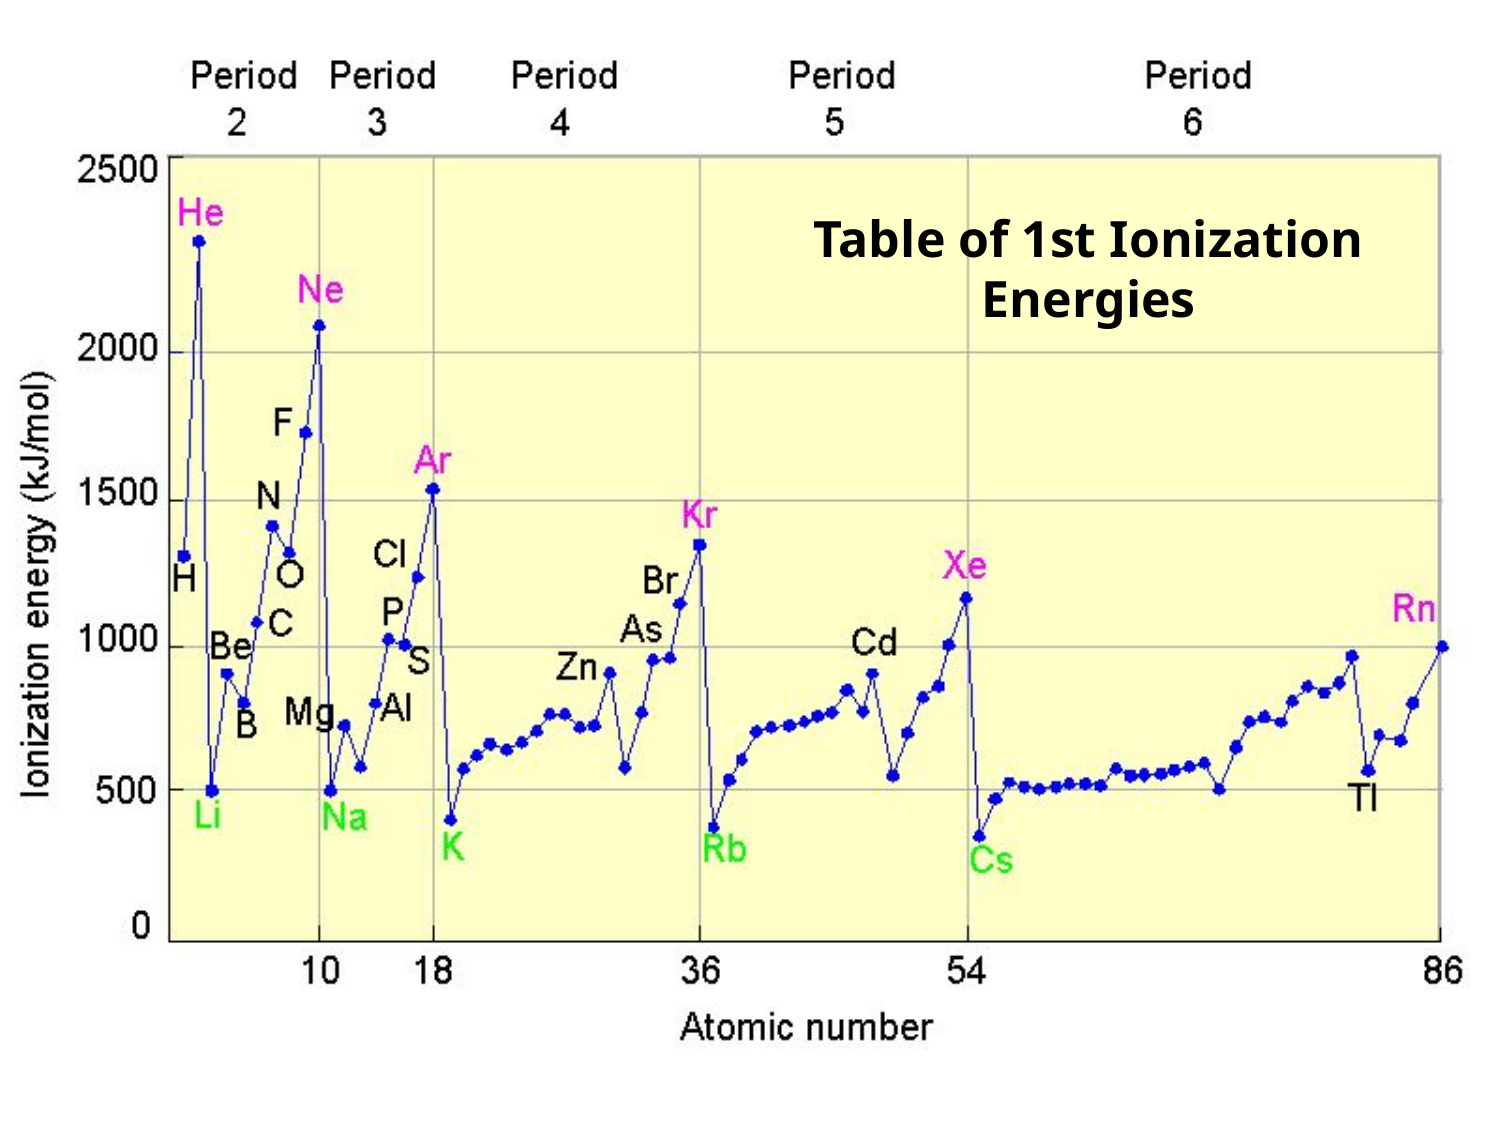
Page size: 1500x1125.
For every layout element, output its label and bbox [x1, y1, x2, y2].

list [0, 0, 1500, 1125]
